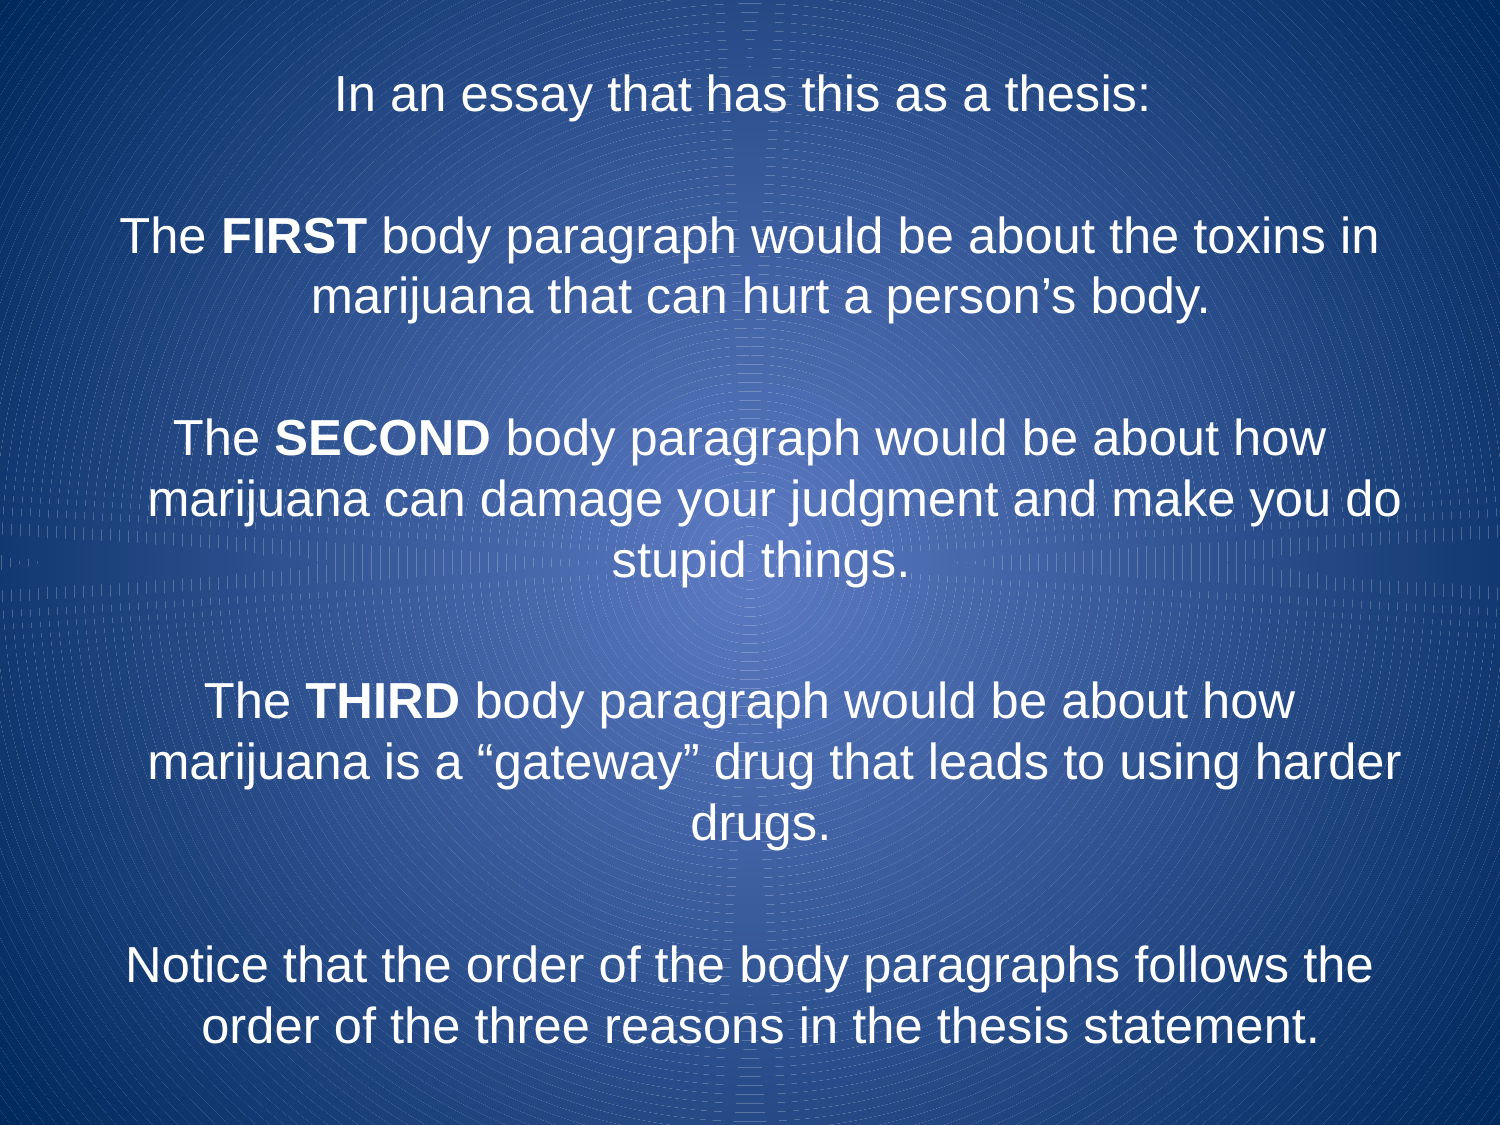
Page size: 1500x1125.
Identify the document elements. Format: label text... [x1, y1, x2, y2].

list In an essay that has this as a thesis: The FIRST body paragraph would be about the toxins in marijuana that can hurt a person’s body. The SECOND body paragraph would be about how marijuana can damage your judgment and make you do stupid things. The THIRD body paragraph would be about how marijuana is a “gateway” drug that leads to using harder drugs. Notice that the order of the body paragraphs follows the order of the three reasons in the thesis statement. [75, 53, 1425, 1071]
